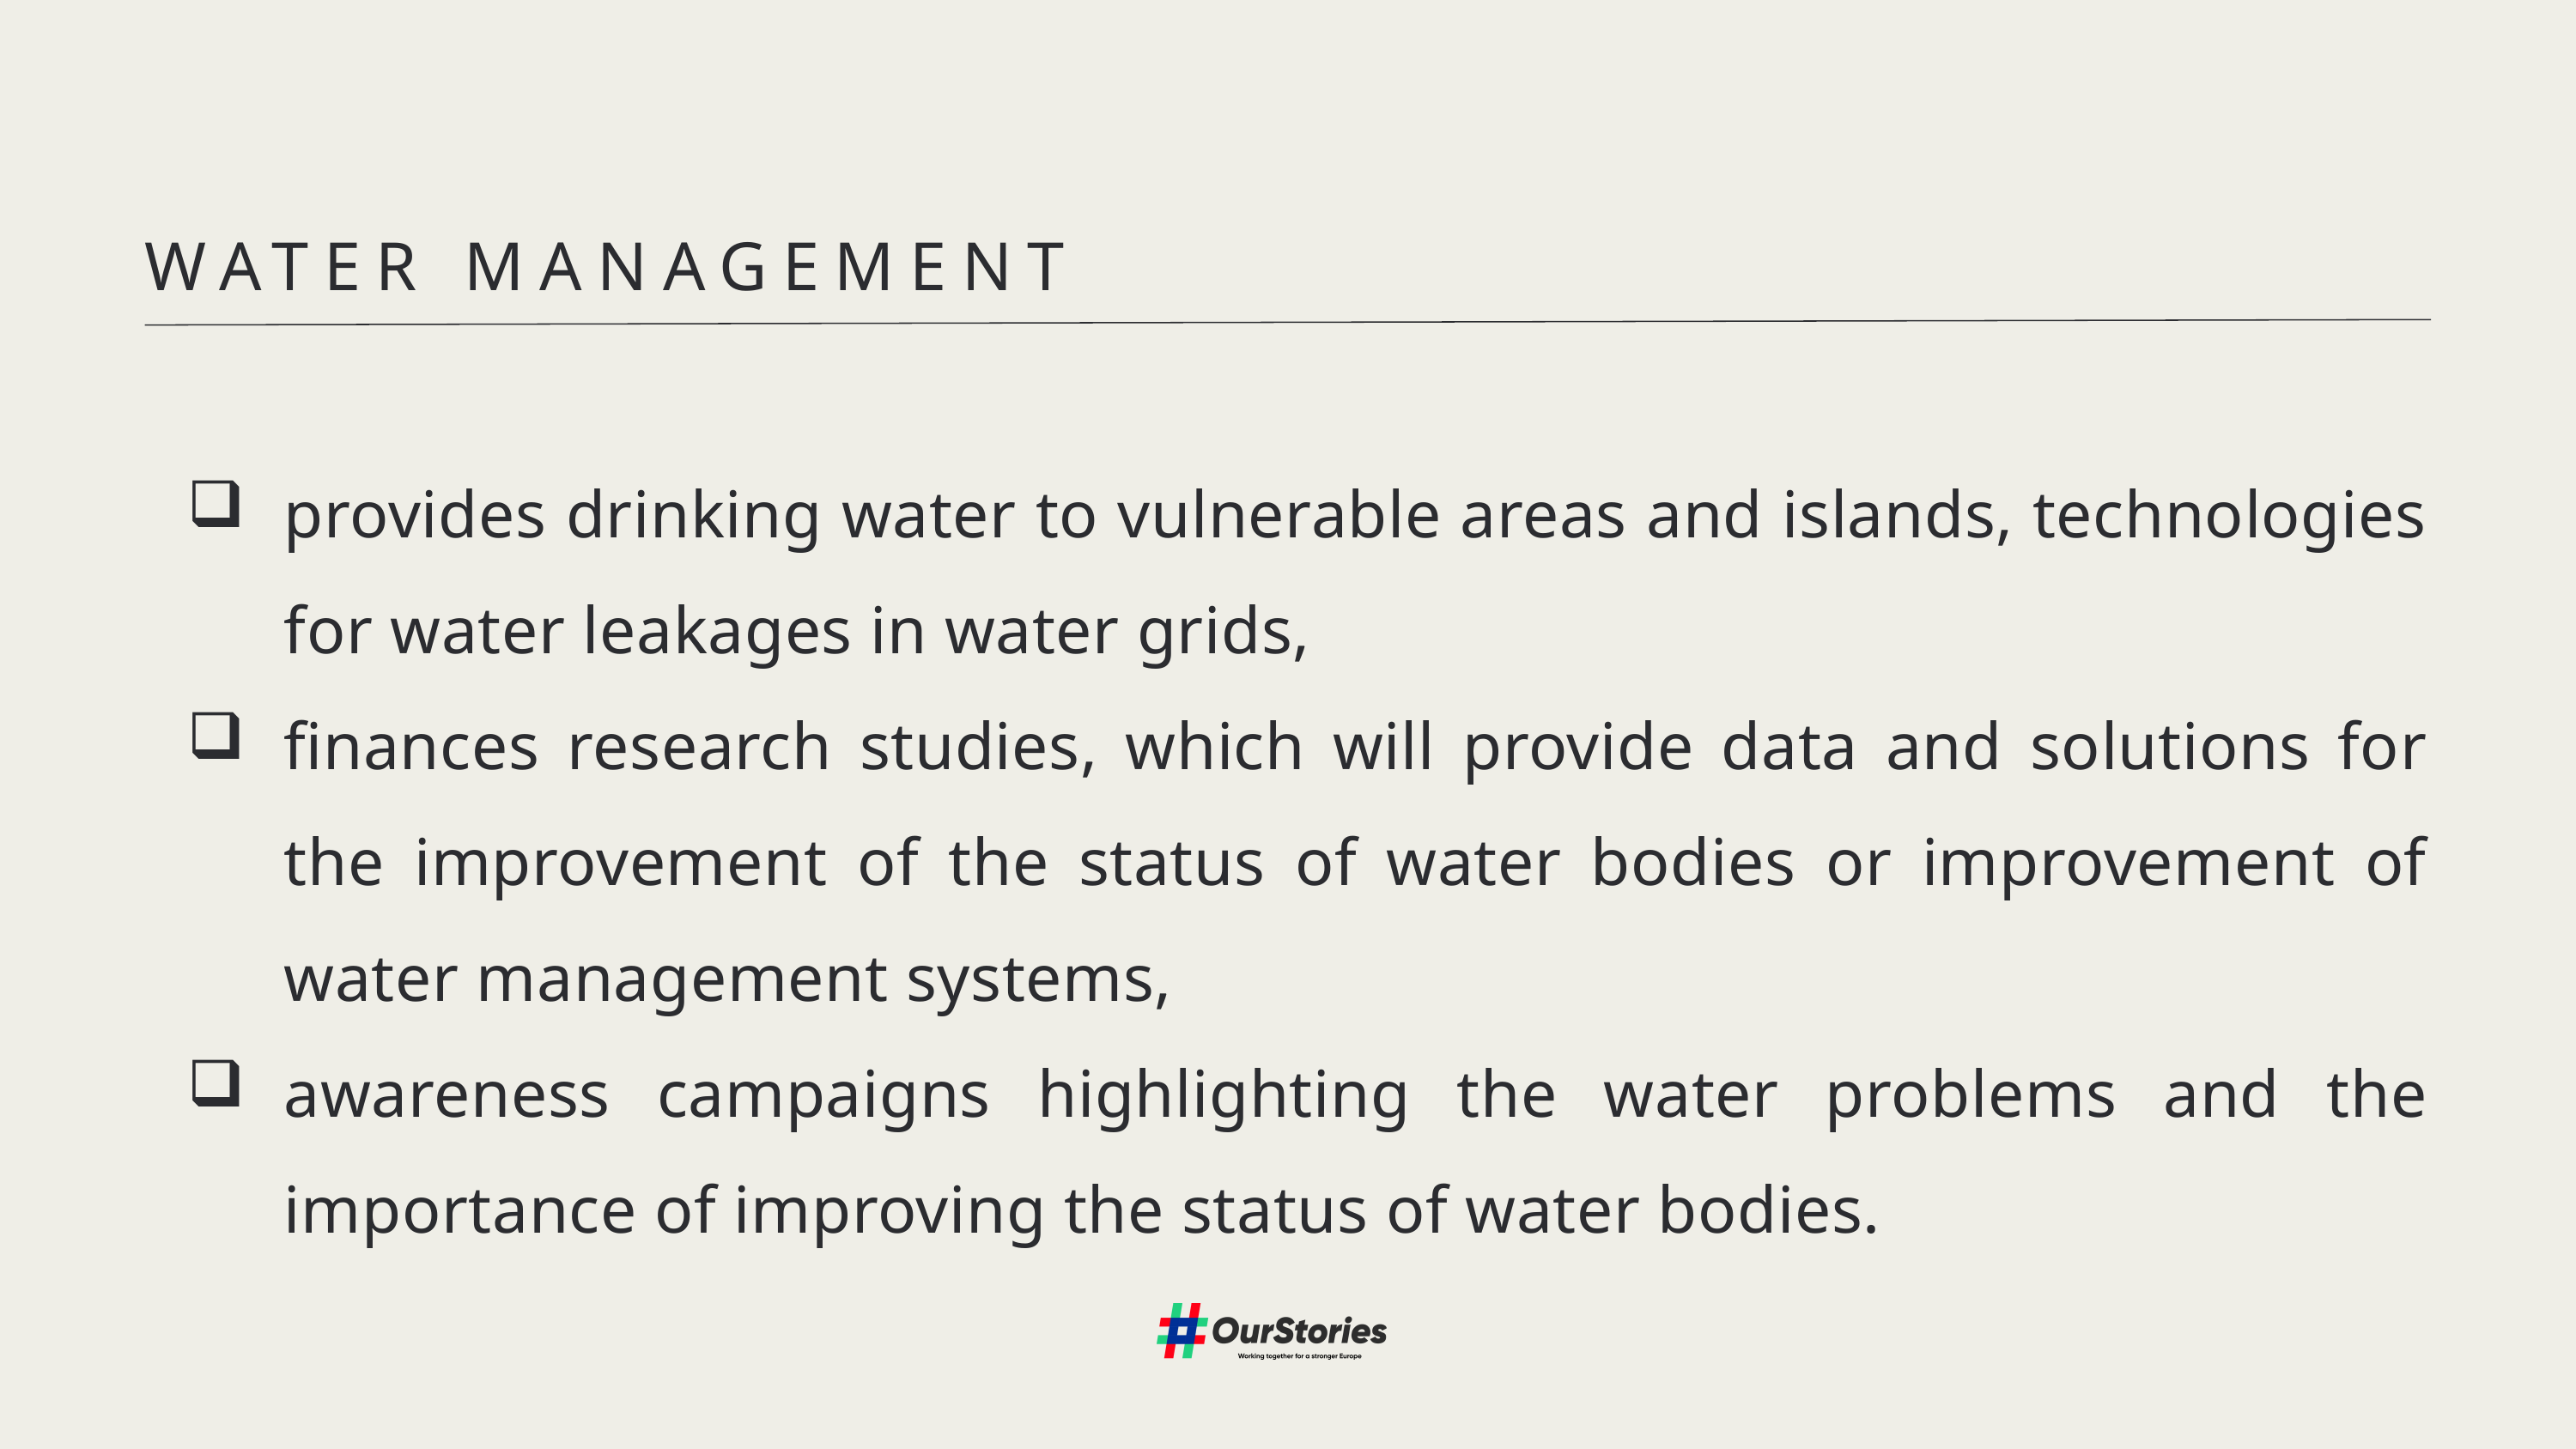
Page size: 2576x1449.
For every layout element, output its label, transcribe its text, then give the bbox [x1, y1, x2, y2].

text_box WATER MANAGEMENT [144, 211, 2432, 305]
text_box [1157, 1303, 1387, 1360]
text_box provides drinking water to vulnerable areas and islands, technologies for water leakages in water grids, finances research studies, which will provide data and solutions for the improvement of the status of water bodies or improvement of water management systems, awareness campaigns highlighting the water problems and the importance of improving the status of water bodies. [144, 434, 2432, 1340]
